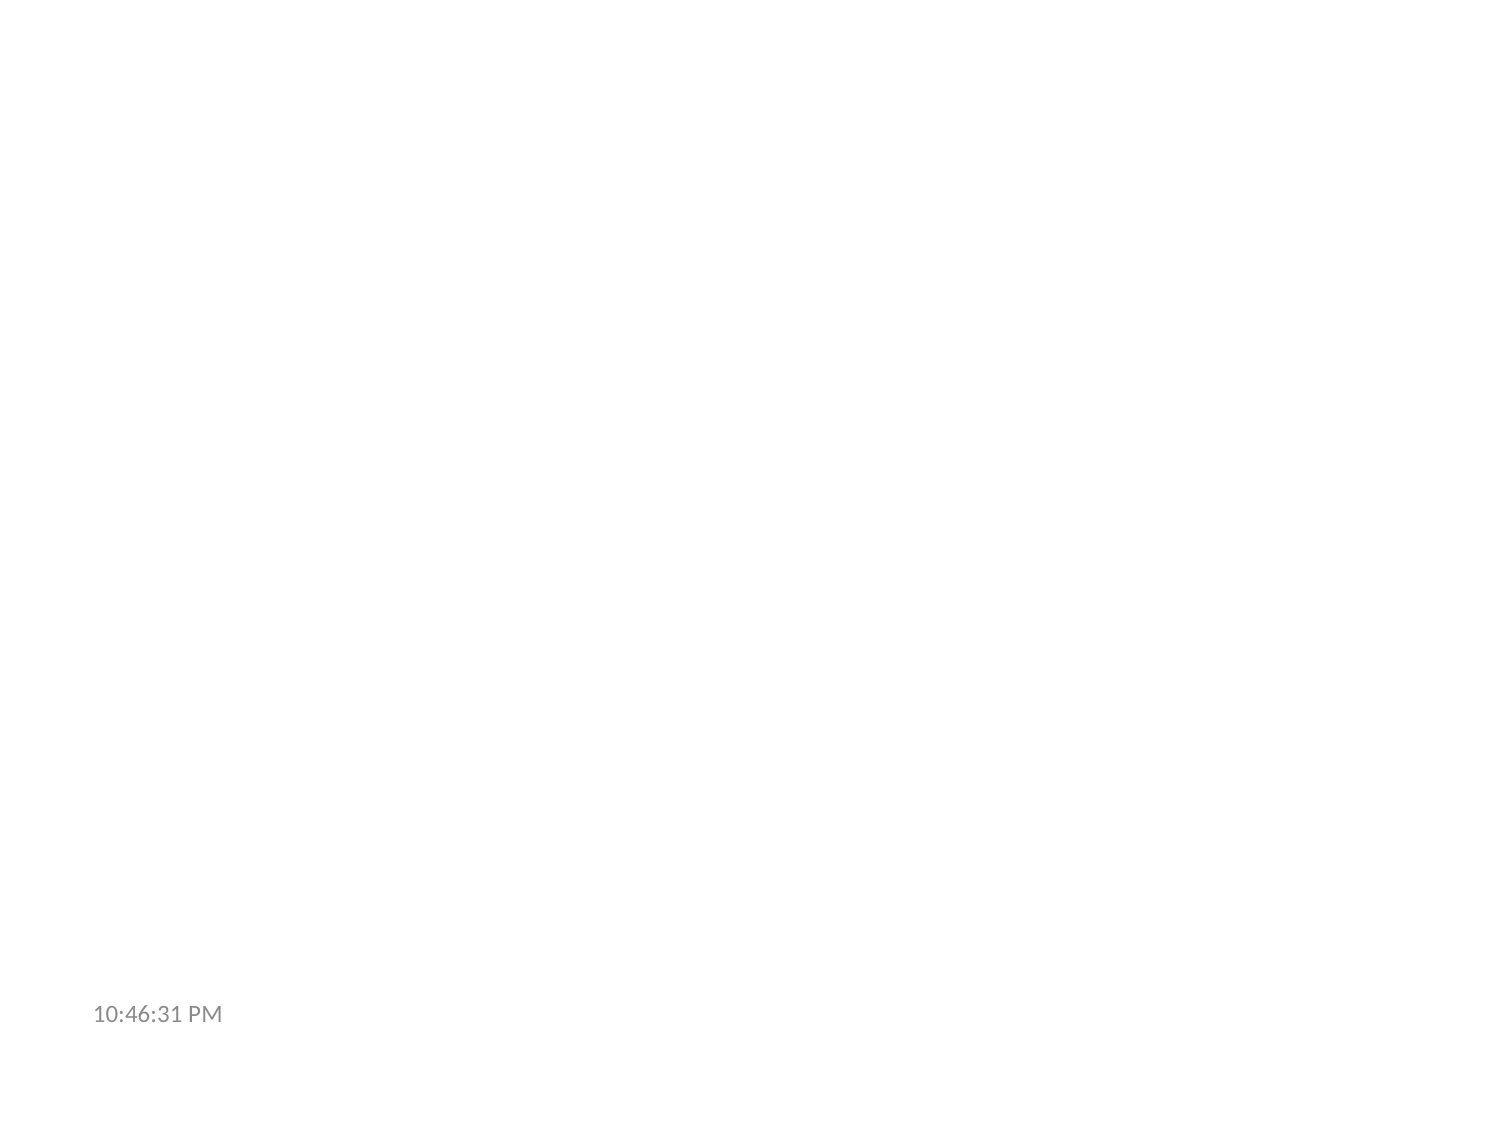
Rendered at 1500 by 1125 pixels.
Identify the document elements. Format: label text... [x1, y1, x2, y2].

text_box 3:35:09 PM [77, 982, 428, 1043]
